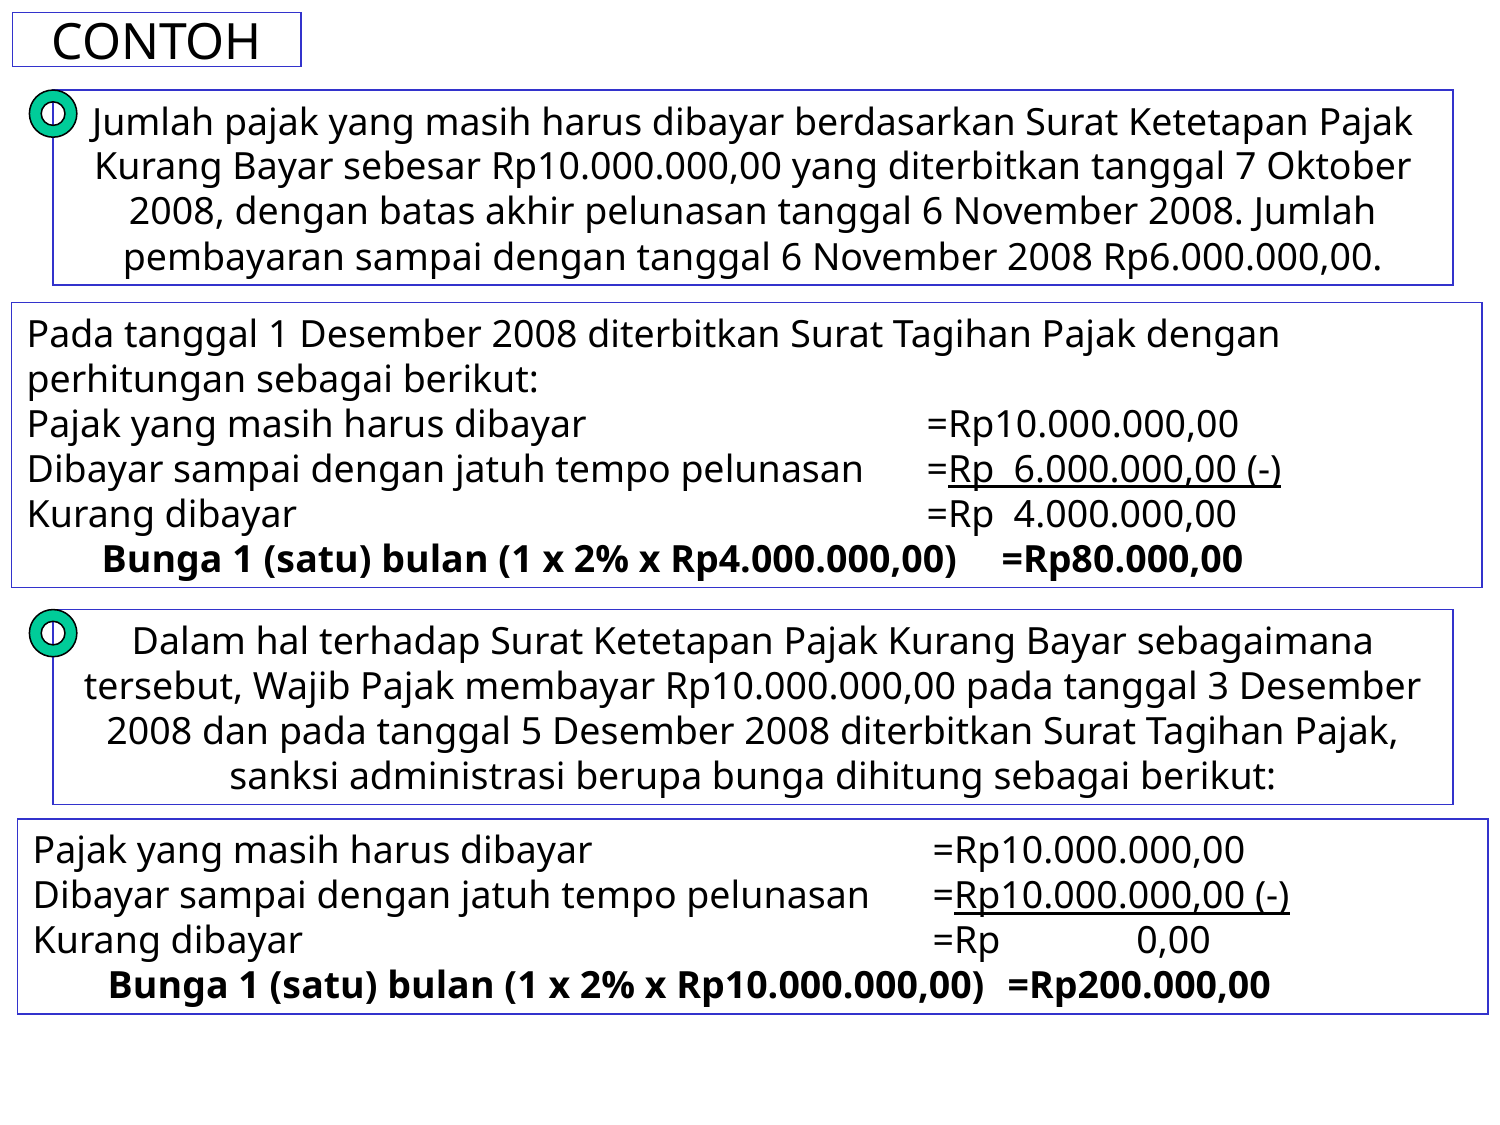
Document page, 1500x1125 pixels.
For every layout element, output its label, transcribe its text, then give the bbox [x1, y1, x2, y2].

text_box [29, 609, 77, 657]
text_box Dalam hal terhadap Surat Ketetapan Pajak Kurang Bayar sebagaimana tersebut, Wajib Pajak membayar Rp10.000.000,00 pada tanggal 3 Desember 2008 dan pada tanggal 5 Desember 2008 diterbitkan Surat Tagihan Pajak, sanksi administrasi berupa bunga dihitung sebagai berikut: [53, 609, 1454, 805]
title CONTOH [12, 12, 302, 67]
text_box Pajak yang masih harus dibayar =Rp10.000.000,00 Dibayar sampai dengan jatuh tempo pelunasan =Rp10.000.000,00 (-) Kurang dibayar =Rp 0,00 Bunga 1 (satu) bulan (1 x 2% x Rp10.000.000,00) =Rp200.000,00 [17, 818, 1489, 1014]
text_box Pada tanggal 1 Desember 2008 diterbitkan Surat Tagihan Pajak dengan perhitungan sebagai berikut: Pajak yang masih harus dibayar =Rp10.000.000,00 Dibayar sampai dengan jatuh tempo pelunasan =Rp 6.000.000,00 (-) Kurang dibayar =Rp 4.000.000,00 Bunga 1 (satu) bulan (1 x 2% x Rp4.000.000,00) =Rp80.000,00 [11, 302, 1483, 588]
text_box Jumlah pajak yang masih harus dibayar berdasarkan Surat Ketetapan Pajak Kurang Bayar sebesar Rp10.000.000,00 yang diterbitkan tanggal 7 Oktober 2008, dengan batas akhir pelunasan tanggal 6 November 2008. Jumlah pembayaran sampai dengan tanggal 6 November 2008 Rp6.000.000,00. [53, 90, 1454, 286]
text_box [29, 90, 77, 138]
